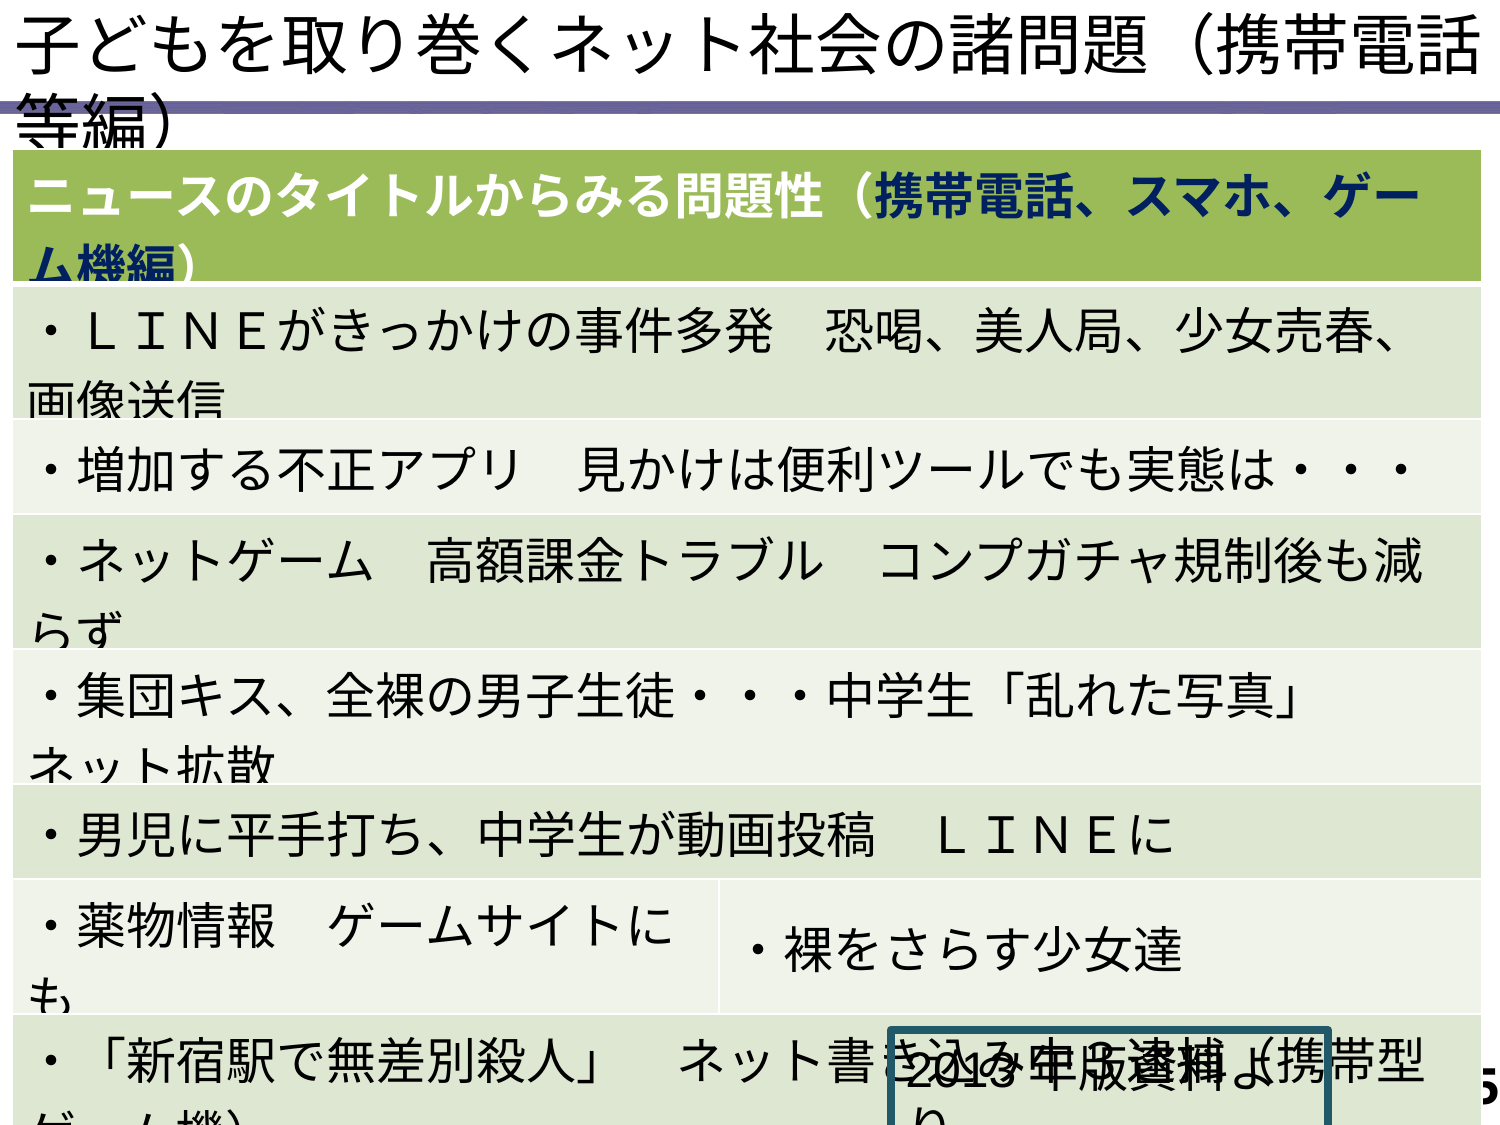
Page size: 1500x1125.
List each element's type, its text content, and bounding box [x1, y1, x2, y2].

table_cell ・集団キス、全裸の男子生徒・・・中学生「乱れた写真」 ネット拡散 [13, 650, 1481, 783]
table_cell ・「新宿駅で無差別殺人」 ネット書き込み中３逮捕（携帯型ゲーム機） [13, 1015, 1481, 1125]
text_box 5 [1483, 1046, 1500, 1125]
table_cell ・裸をさらす少女達 [720, 880, 1481, 1013]
table_header ニュースのタイトルからみる問題性（携帯電話、スマホ、ゲーム機編） [13, 150, 1481, 281]
table_cell ・薬物情報 ゲームサイトにも [13, 880, 718, 1013]
table_cell ・男児に平手打ち、中学生が動画投稿 ＬＩＮＥに [13, 785, 1481, 878]
table_cell ・ＬＩＮＥがきっかけの事件多発 恐喝、美人局、少女売春、画像送信 [13, 287, 1481, 418]
text_box 2013年版資料より [890, 1030, 1328, 1125]
text_box 子どもを取り巻くネット社会の諸問題（携帯電話等編） [0, 0, 1500, 171]
table_cell ・増加する不正アプリ 見かけは便利ツールでも実態は・・・ [13, 420, 1481, 513]
table_cell ・ネットゲーム 高額課金トラブル コンプガチャ規制後も減らず [13, 515, 1481, 648]
